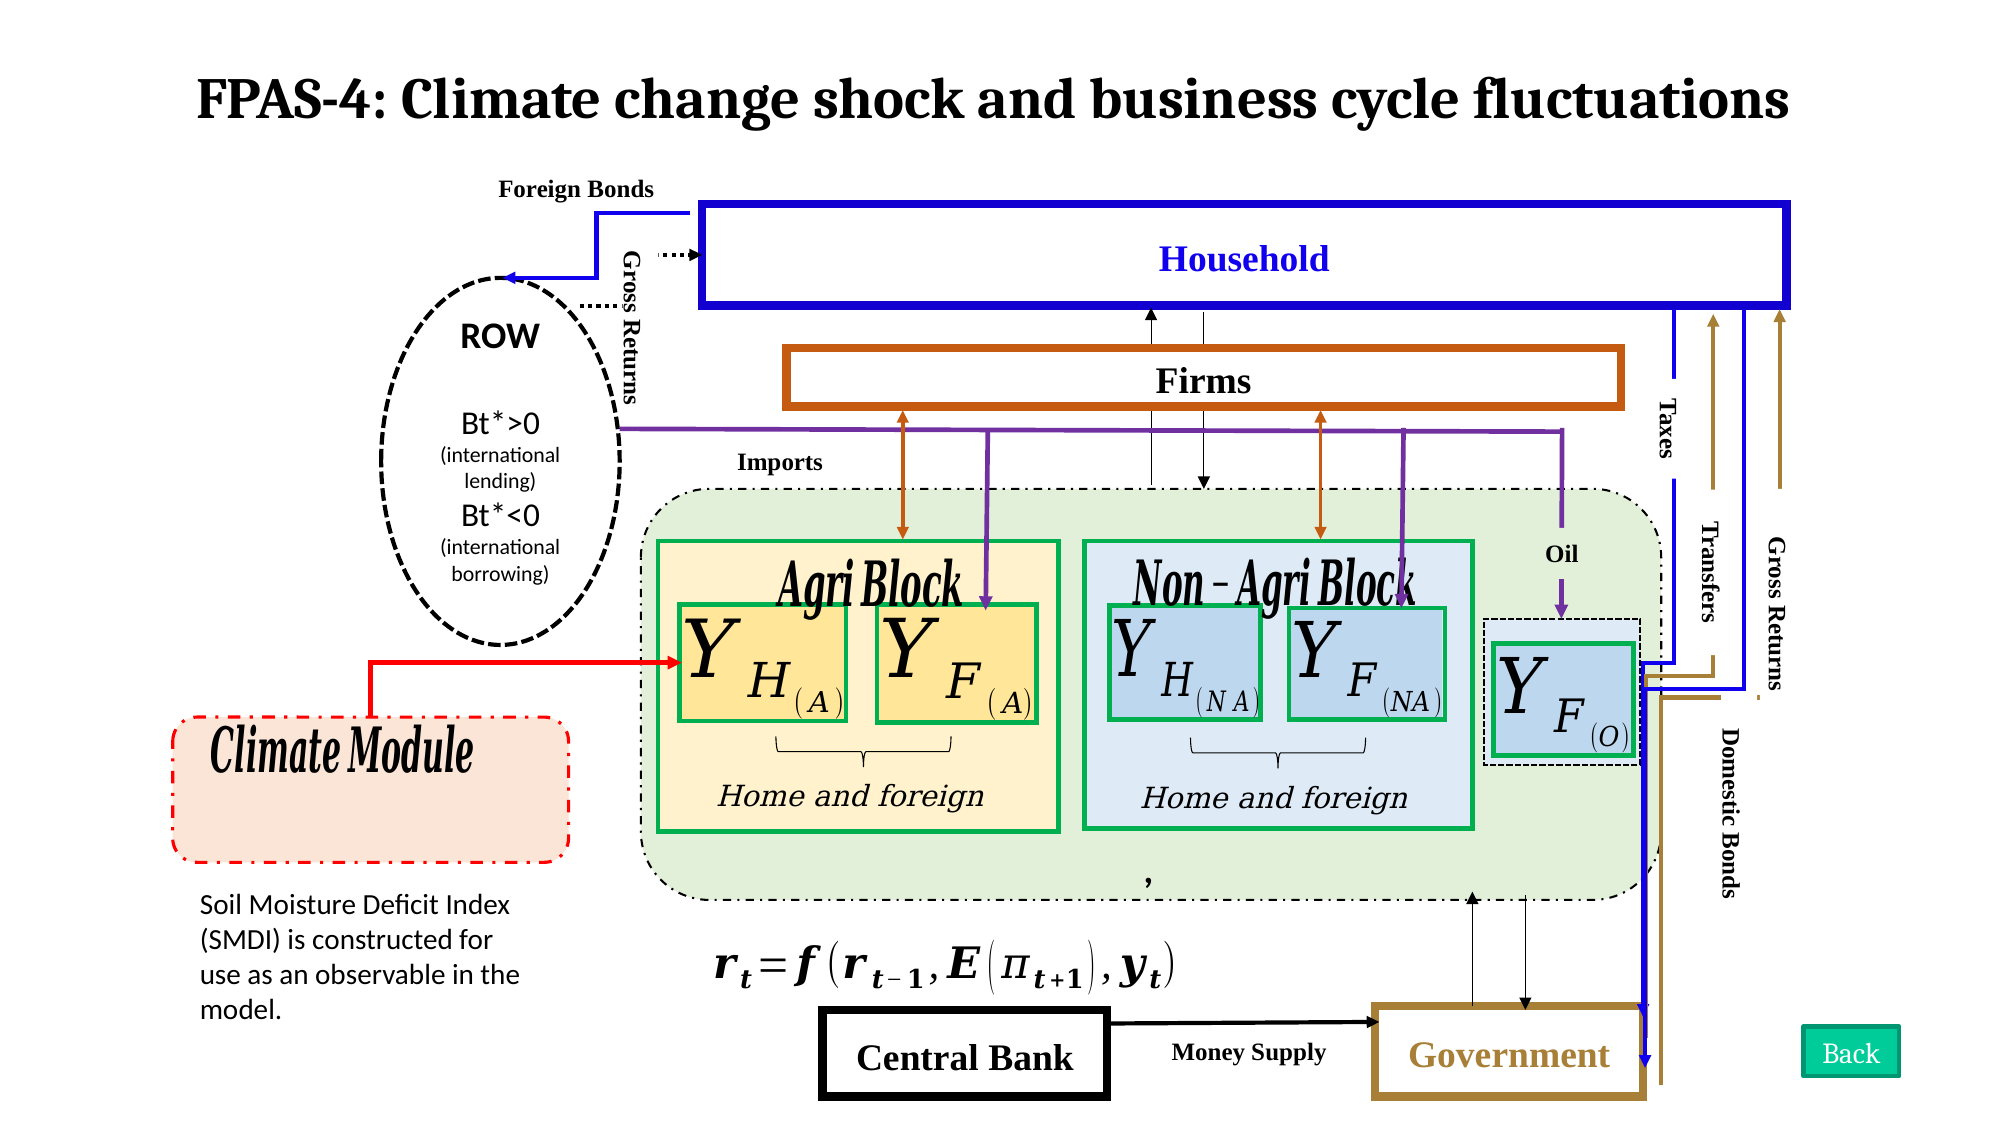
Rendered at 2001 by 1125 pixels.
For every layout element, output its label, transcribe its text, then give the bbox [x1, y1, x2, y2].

text_box Taxes [1653, 378, 1695, 479]
text_box Oil [1499, 527, 1561, 579]
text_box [502, 213, 691, 278]
text_box [1563, 487, 1663, 638]
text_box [619, 428, 902, 432]
text_box [1189, 737, 1332, 769]
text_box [472, 495, 515, 873]
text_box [1332, 739, 2000, 757]
text_box Household [701, 203, 1788, 307]
text_box Central Bank [822, 1009, 1108, 1097]
text_box [657, 540, 1060, 832]
text_box Firms [785, 347, 1151, 407]
text_box Domestic Bonds [1721, 757, 1758, 942]
text_box [639, 487, 1641, 901]
text_box [775, 736, 952, 768]
text_box Firms [1152, 347, 1203, 407]
text_box Back [1803, 1026, 1900, 1077]
text_box Transfers [1695, 489, 1737, 638]
text_box [1483, 618, 1641, 638]
text_box Gross Returns [1759, 488, 1804, 638]
text_box [1648, 757, 1659, 874]
text_box Money Supply [1152, 1026, 1346, 1062]
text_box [579, 254, 703, 306]
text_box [903, 428, 1320, 432]
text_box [1304, 647, 1315, 679]
text_box Oil [1563, 527, 1625, 579]
text_box Firms [1204, 347, 1622, 407]
text_box Foreign Bonds [478, 162, 681, 210]
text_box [1315, 639, 2000, 739]
text_box [1084, 540, 1473, 830]
text_box Gross Returns [622, 306, 659, 426]
text_box [515, 716, 570, 864]
text_box FPAS-4: Climate change shock and business cycle fluctuations [75, 52, 1913, 138]
text_box [1483, 757, 1641, 766]
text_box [1321, 428, 1401, 432]
text_box Imports [679, 435, 881, 483]
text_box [1404, 428, 1561, 432]
text_box [171, 716, 472, 864]
text_box Government [1374, 1005, 1644, 1097]
text_box ROW Bt*>0 (international lending) Bt*<0 (international borrowing) [380, 276, 621, 645]
